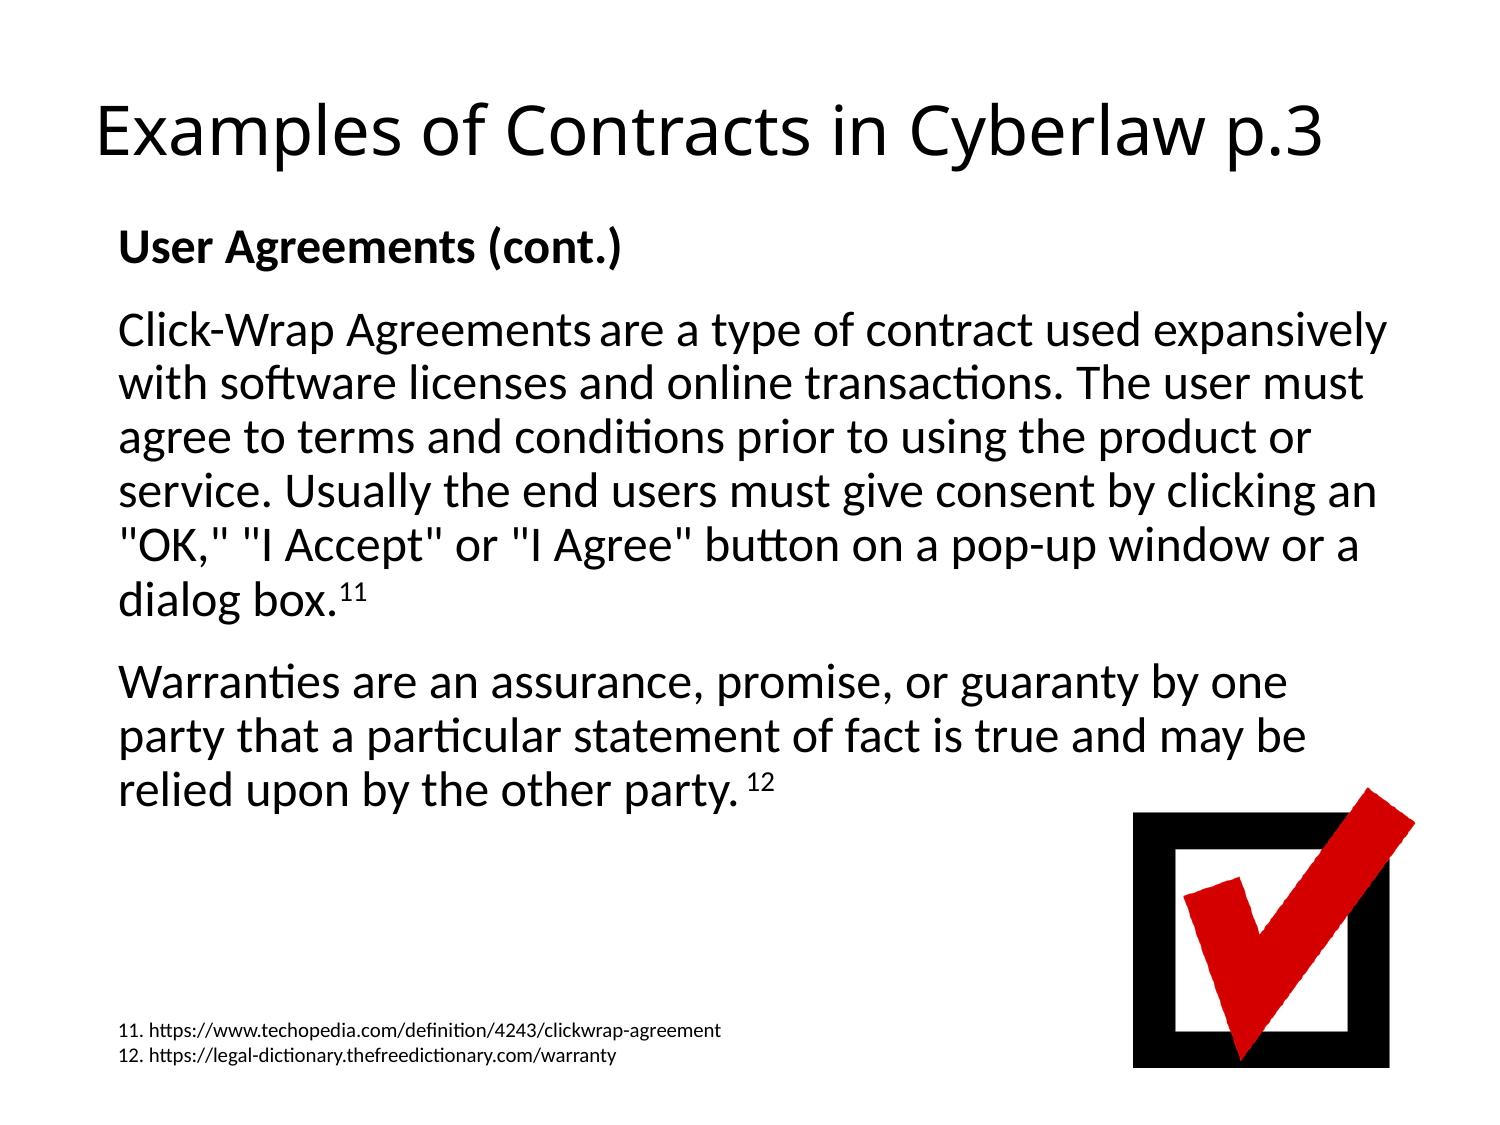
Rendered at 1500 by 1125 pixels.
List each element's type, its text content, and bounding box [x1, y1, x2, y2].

picture [1133, 775, 1421, 1068]
list User Agreements (cont.) Click-Wrap Agreements are a type of contract used expansively with software licenses and online transactions. The user must agree to terms and conditions prior to using the product or service. Usually the end users must give consent by clicking an "OK," "I Accept" or "I Agree" button on a pop-up window or a dialog box.11 Warranties are an assurance, promise, or guaranty by one party that a particular statement of fact is true and may be relied upon by the other party. 12 [102, 212, 1422, 1035]
title Examples of Contracts in Cyberlaw p.3 [78, 24, 1374, 242]
text_box 11. https://www.techopedia.com/definition/4243/clickwrap-agreement 12. https://legal-dictionary.thefreedictionary.com/warranty [103, 1009, 1421, 1100]
